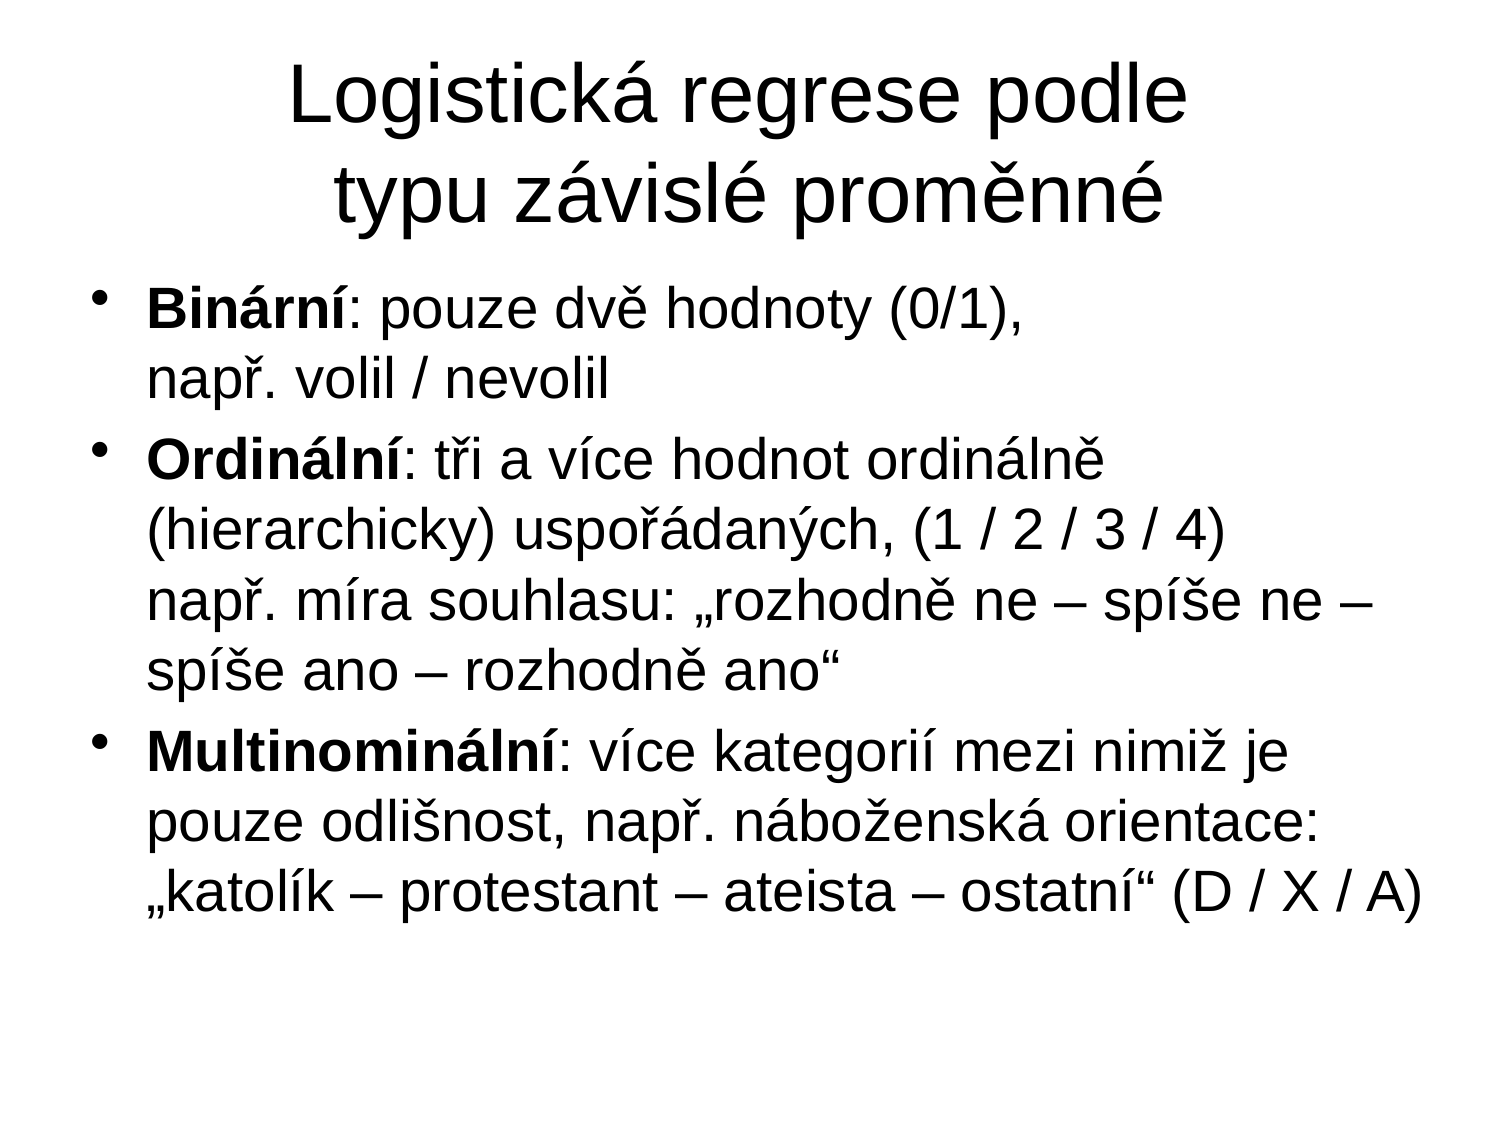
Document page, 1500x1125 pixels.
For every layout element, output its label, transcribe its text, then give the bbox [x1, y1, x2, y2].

list Binární: pouze dvě hodnoty (0/1), např. volil / nevolil Ordinální: tři a více hodnot ordinálně (hierarchicky) uspořádaných, (1 / 2 / 3 / 4) např. míra souhlasu: „rozhodně ne – spíše ne – spíše ano – rozhodně ano“ Multinominální: více kategorií mezi nimiž je pouze odlišnost, např. náboženská orientace: „katolík – protestant – ateista – ostatní“ (D / X / A) [75, 262, 1459, 1005]
title Logistická regrese podle typu závislé proměnné [75, 45, 1425, 233]
